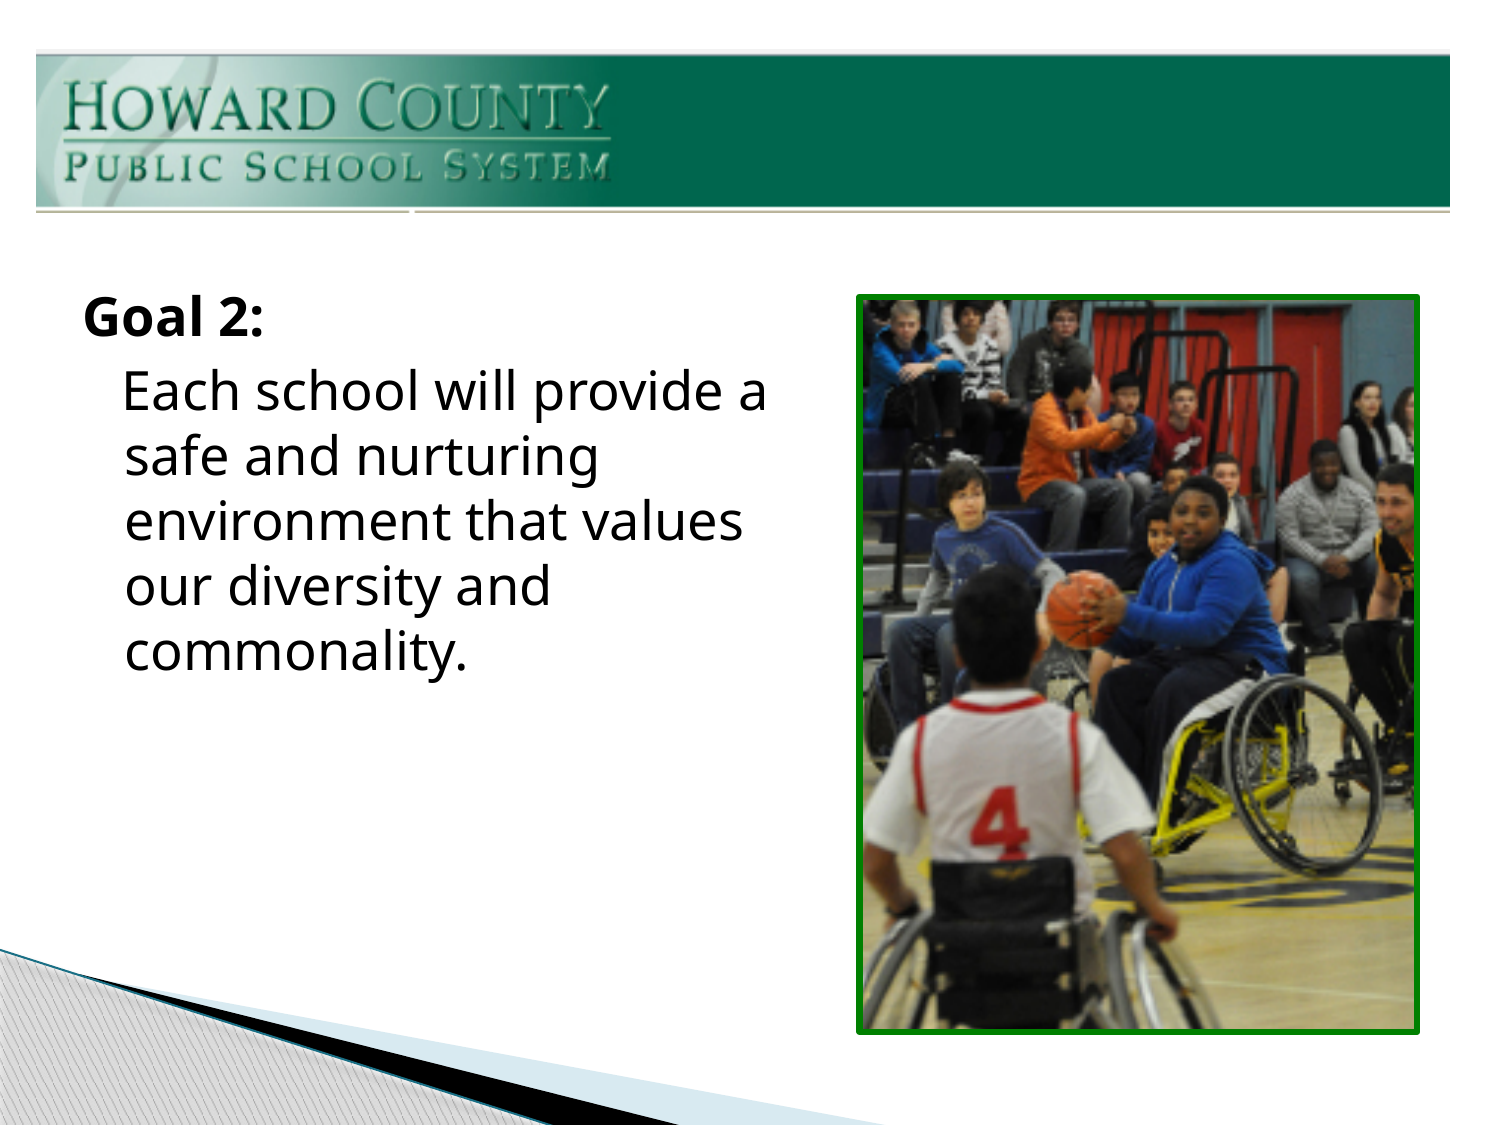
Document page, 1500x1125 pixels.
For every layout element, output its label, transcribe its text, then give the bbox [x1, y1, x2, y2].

list Goal 2: Each school will provide a safe and nurturing environment that values our diversity and commonality. [50, 275, 800, 975]
picture [862, 299, 1415, 1029]
picture [35, 49, 1451, 213]
